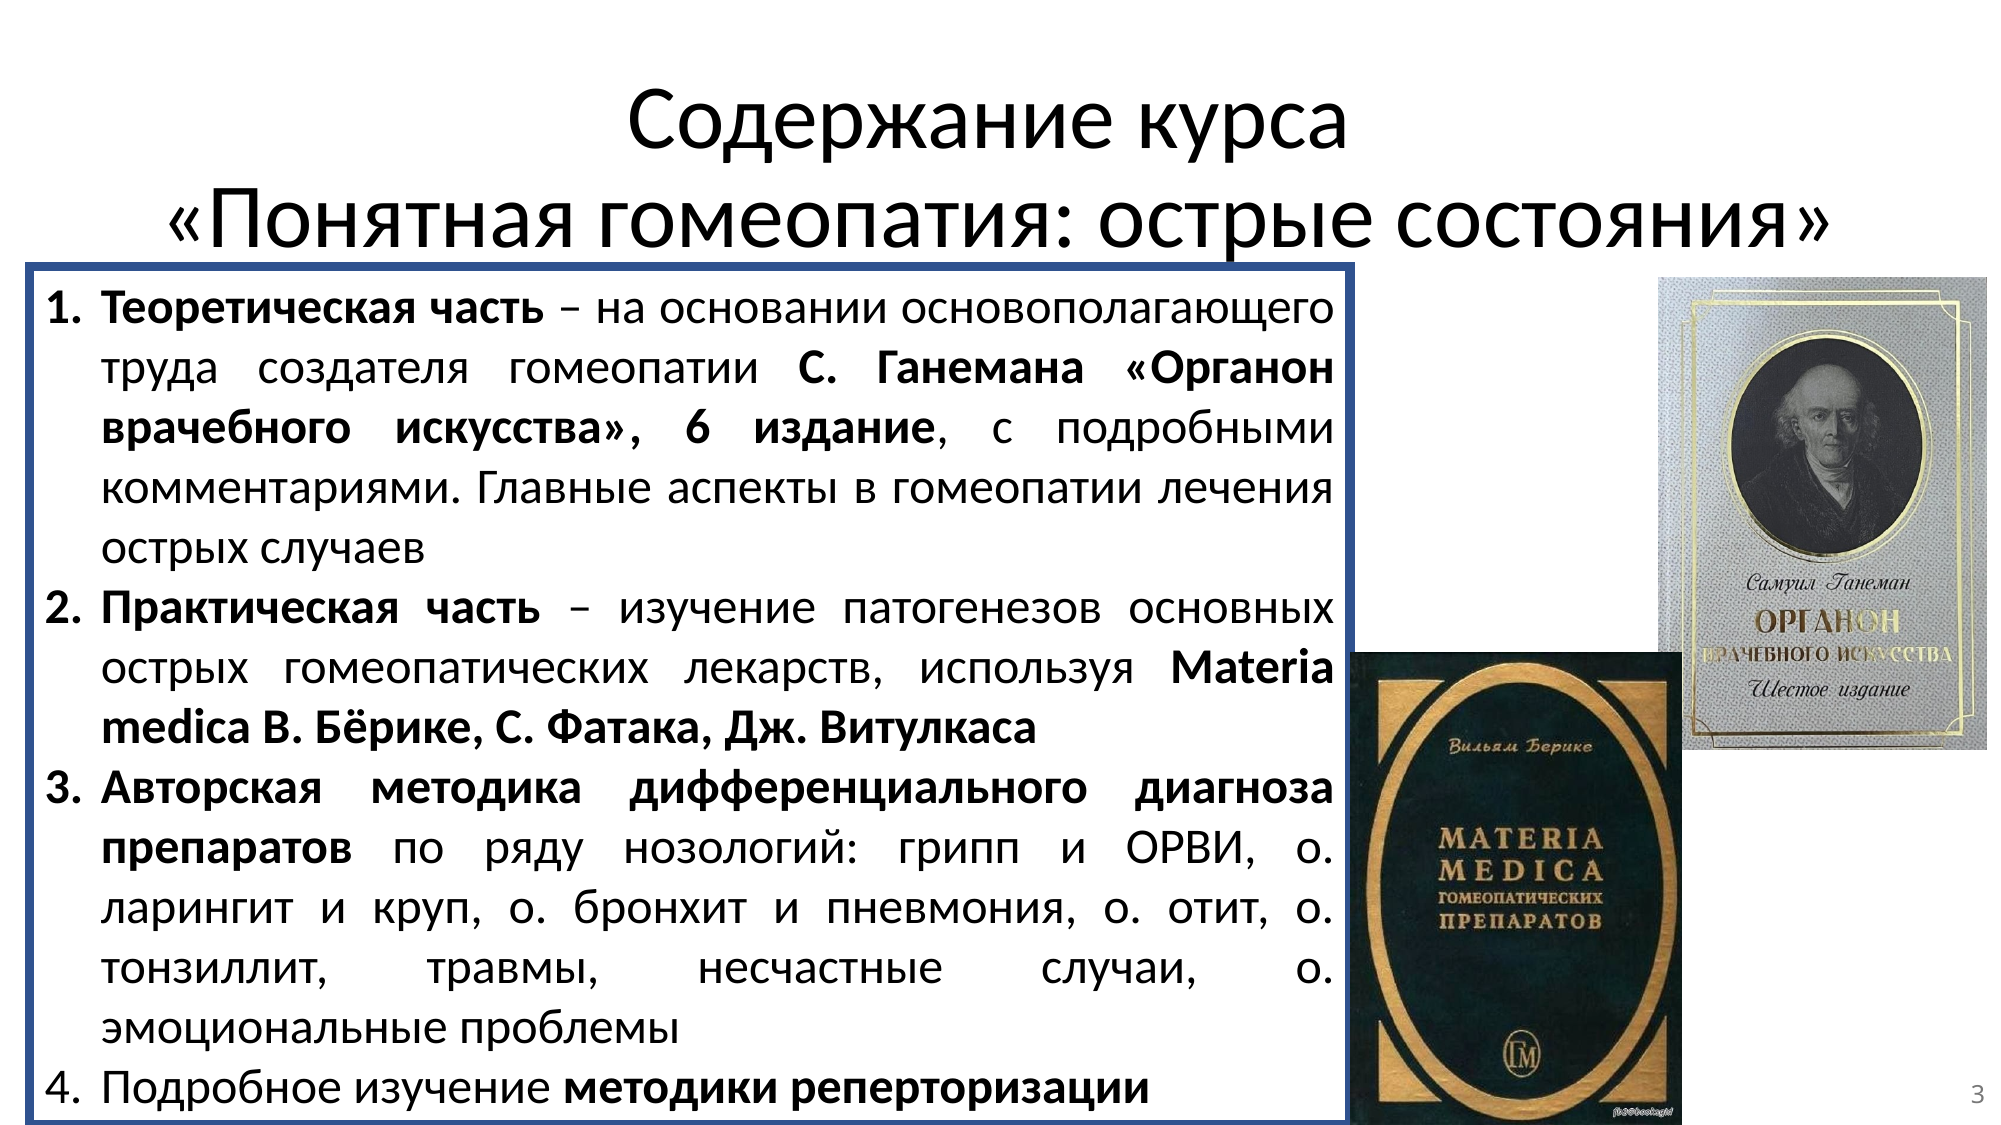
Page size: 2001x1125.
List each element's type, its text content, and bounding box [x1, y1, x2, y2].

slide_number 3 [1682, 1065, 2000, 1125]
picture [1349, 276, 1988, 1125]
title Содержание курса «Понятная гомеопатия: острые состояния» [137, 59, 1863, 278]
text_box Теоретическая часть – на основании основополагающего труда создателя гомеопатии С. Ганемана «Органон врачебного искусства», 6 издание, с подробными комментариями. Главные аспекты в гомеопатии лечения острых случаев Практическая часть – изучение патогенезов основных острых гомеопатических лекарств, используя Materia medica В. Бёрике, С. Фатака, Дж. Витулкаса Авторская методика дифференциального диагноза препаратов по ряду нозологий: грипп и ОРВИ, о. ларингит и круп, о. бронхит и пневмония, о. отит, о. тонзиллит, травмы, несчастные случаи, о. эмоциональные проблемы Подробное изучение методики реперторизации [29, 266, 1350, 1125]
